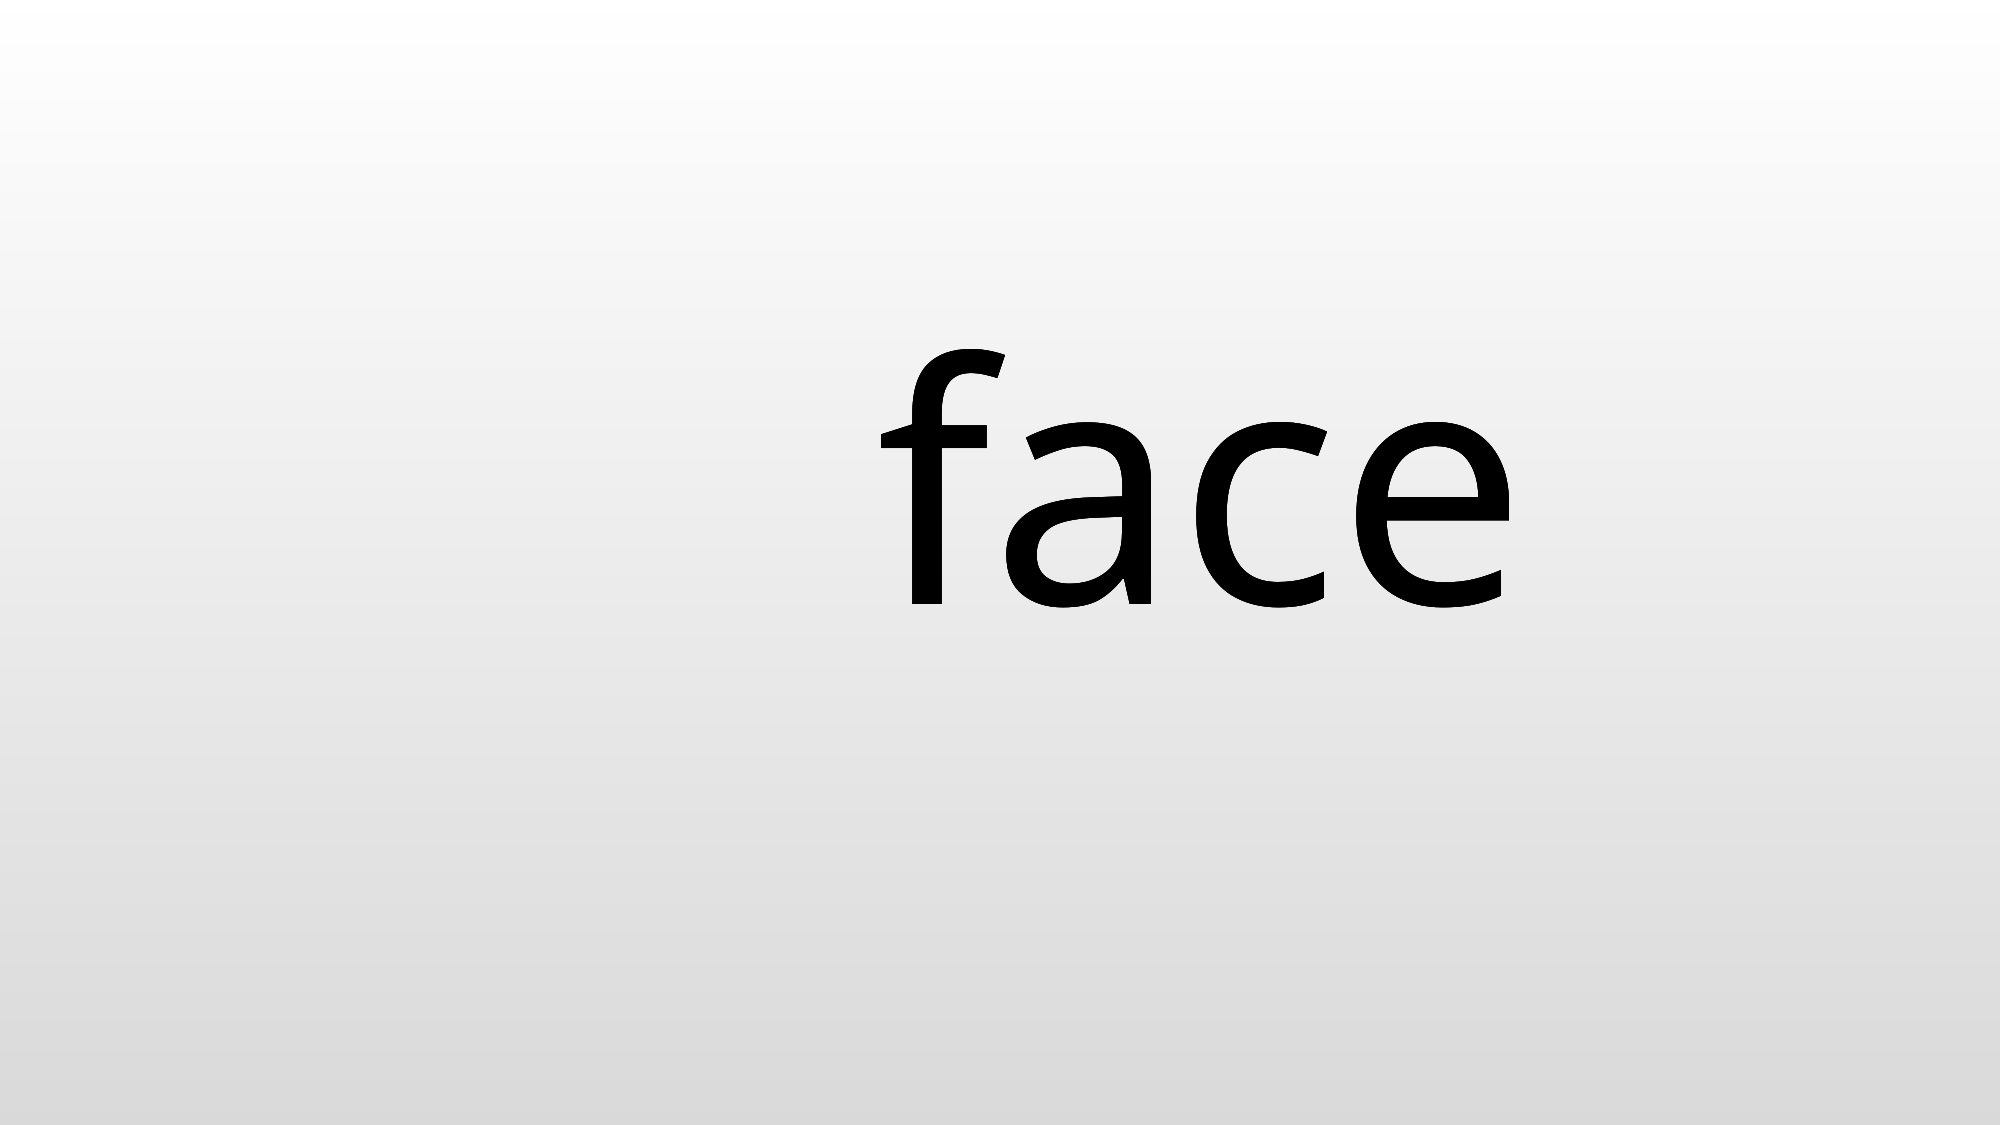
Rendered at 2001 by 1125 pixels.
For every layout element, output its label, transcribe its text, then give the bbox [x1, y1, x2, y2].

text_box face [861, 264, 1805, 679]
